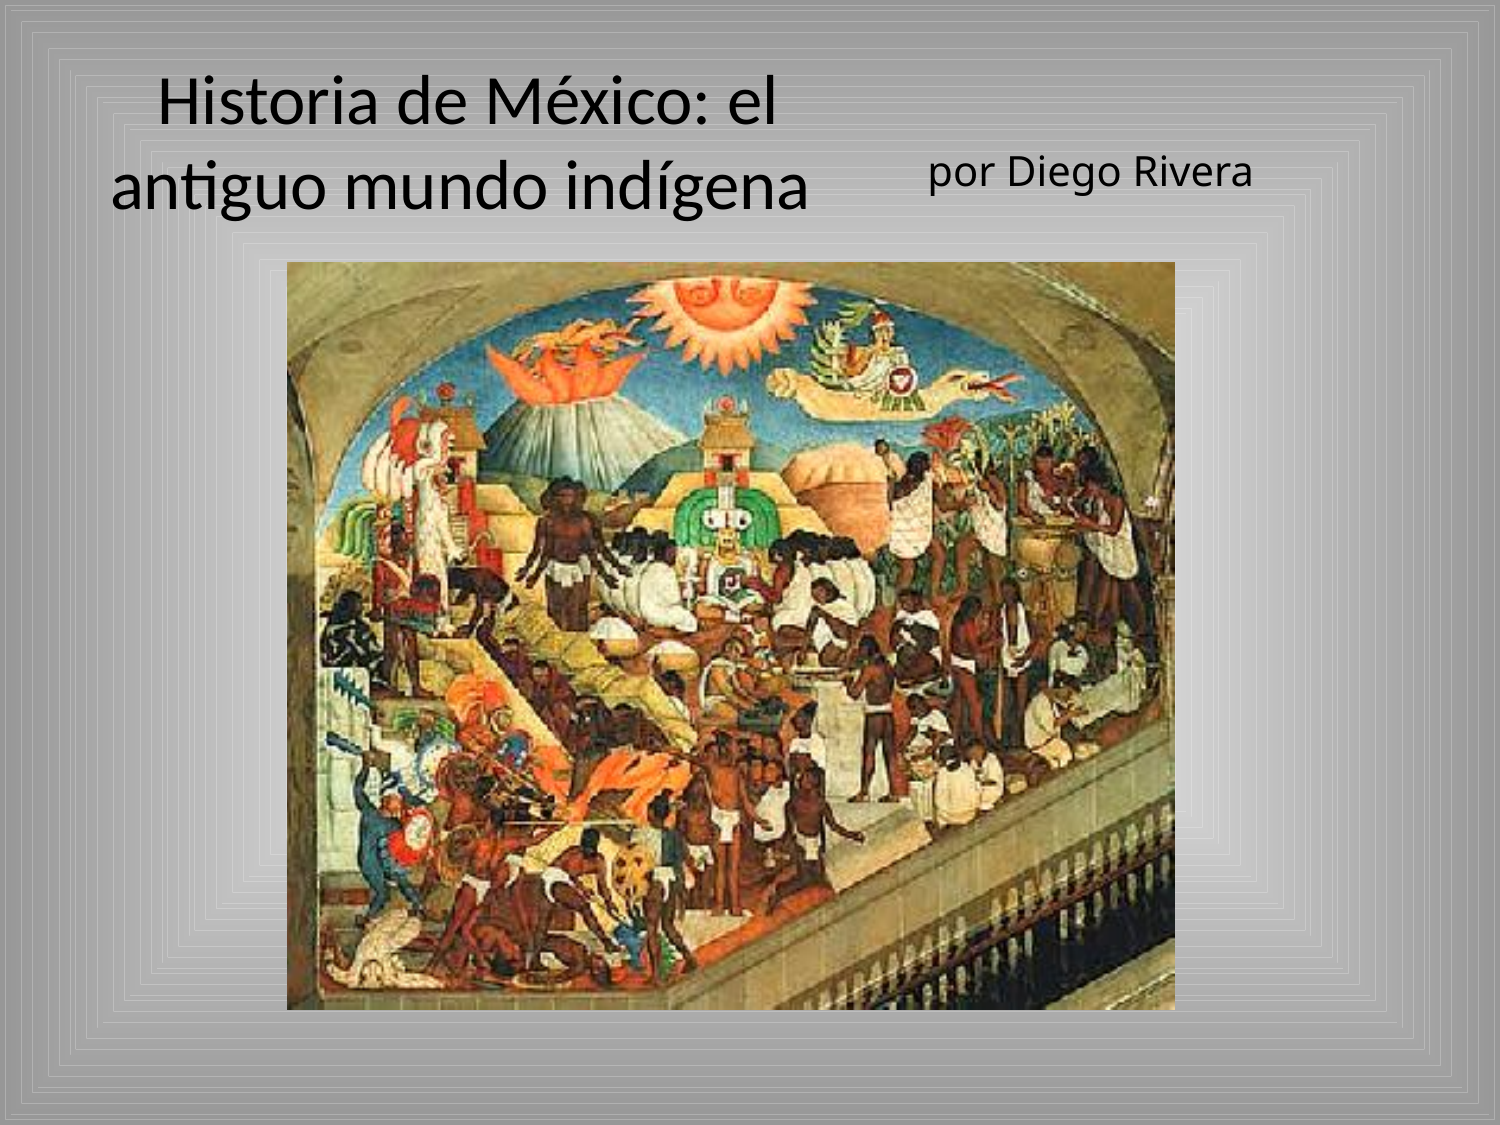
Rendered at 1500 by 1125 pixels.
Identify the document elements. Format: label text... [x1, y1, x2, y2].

text_box por Diego Rivera [912, 137, 1363, 203]
picture [287, 262, 1176, 1011]
title Historia de México: el antiguo mundo indígena [75, 45, 863, 233]
